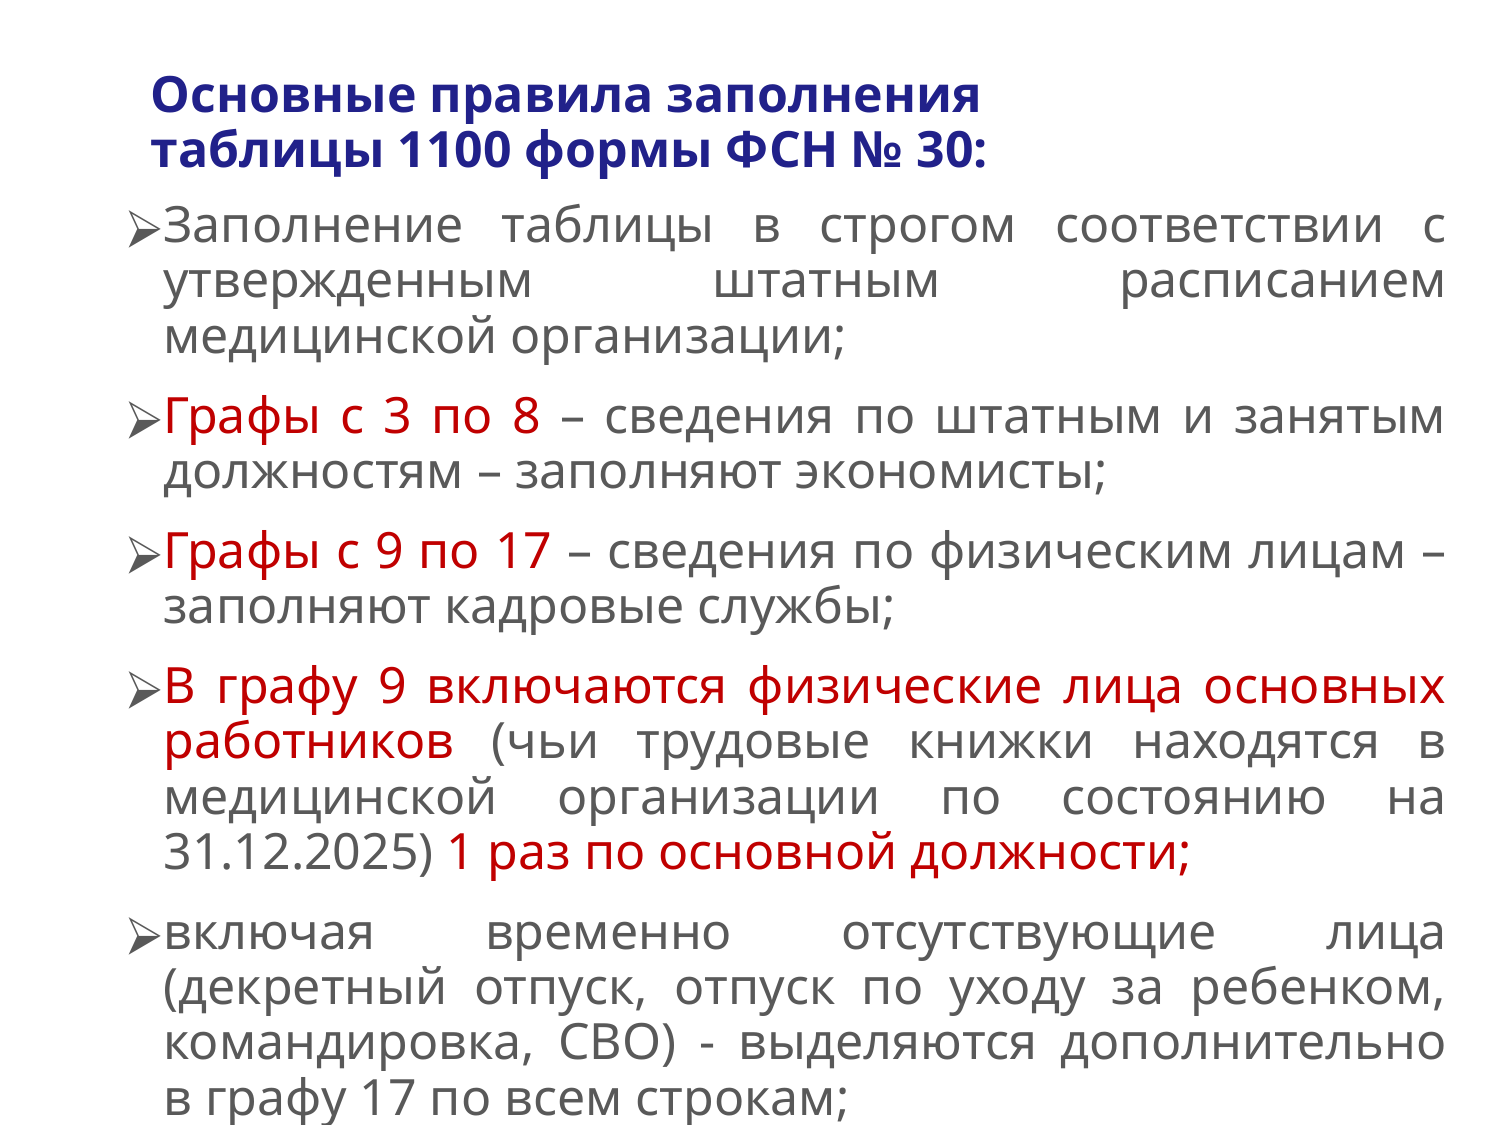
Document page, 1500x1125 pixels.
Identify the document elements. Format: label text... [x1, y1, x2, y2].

list Заполнение таблицы в строгом соответствии с утвержденным штатным расписанием медицинской организации; Графы с 3 по 8 – сведения по штатным и занятым должностям – заполняют экономисты; Графы с 9 по 17 – сведения по физическим лицам – заполняют кадровые службы; В графу 9 включаются физические лица основных работников (чьи трудовые книжки находятся в медицинской организации по состоянию на 31.12.2025) 1 раз по основной должности; включая временно отсутствующие лица (декретный отпуск, отпуск по уходу за ребенком, командировка, СВО) - выделяются дополнительно в графу 17 по всем строкам; [88, 194, 1447, 1074]
title Основные правила заполнения таблицы 1100 формы ФСН № 30: [135, 32, 1483, 186]
